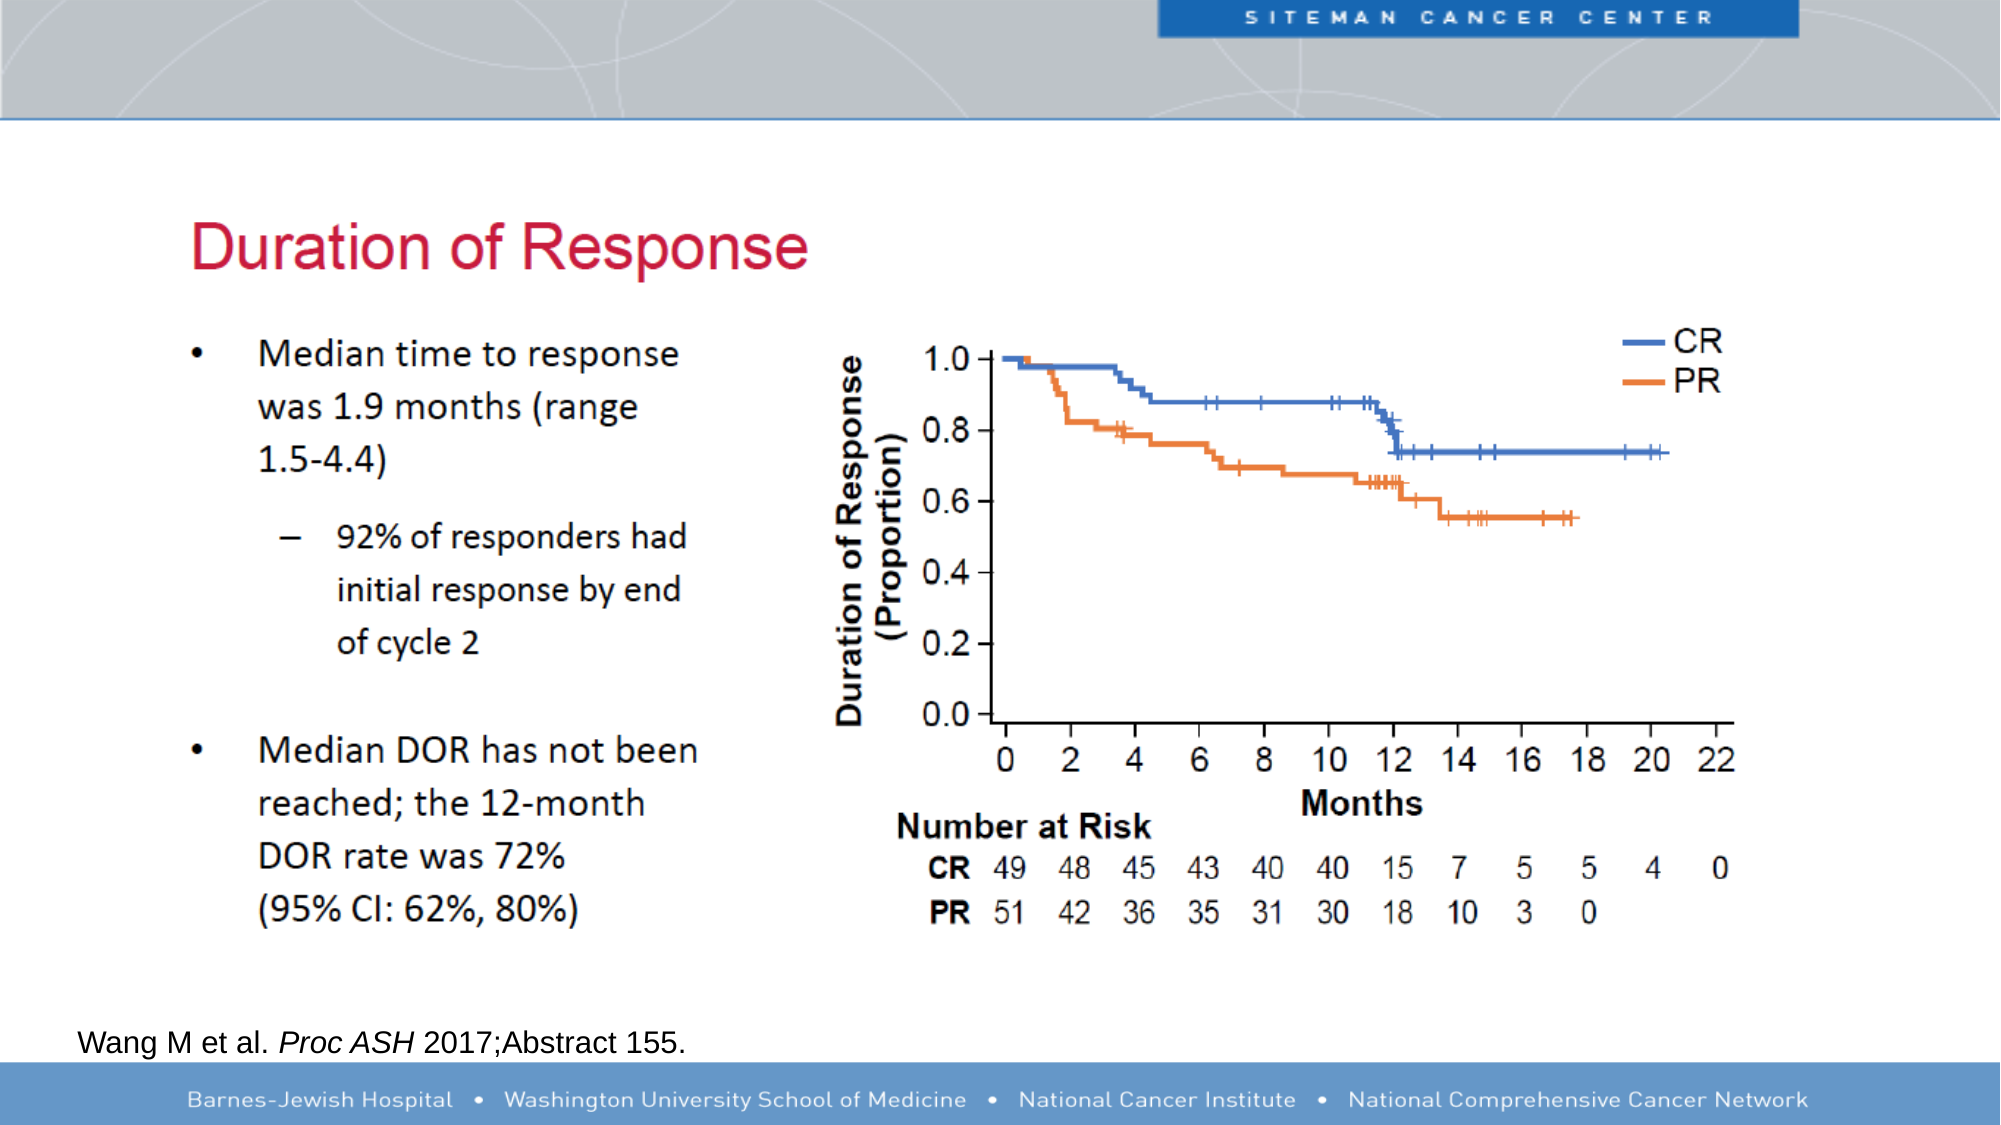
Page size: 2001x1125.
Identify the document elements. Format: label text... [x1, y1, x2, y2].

picture [0, 0, 2000, 125]
text_box Wang M et al. Proc ASH 2017;Abstract 155. [62, 1014, 1000, 1067]
picture [162, 174, 1821, 1024]
picture [162, 1074, 1838, 1125]
